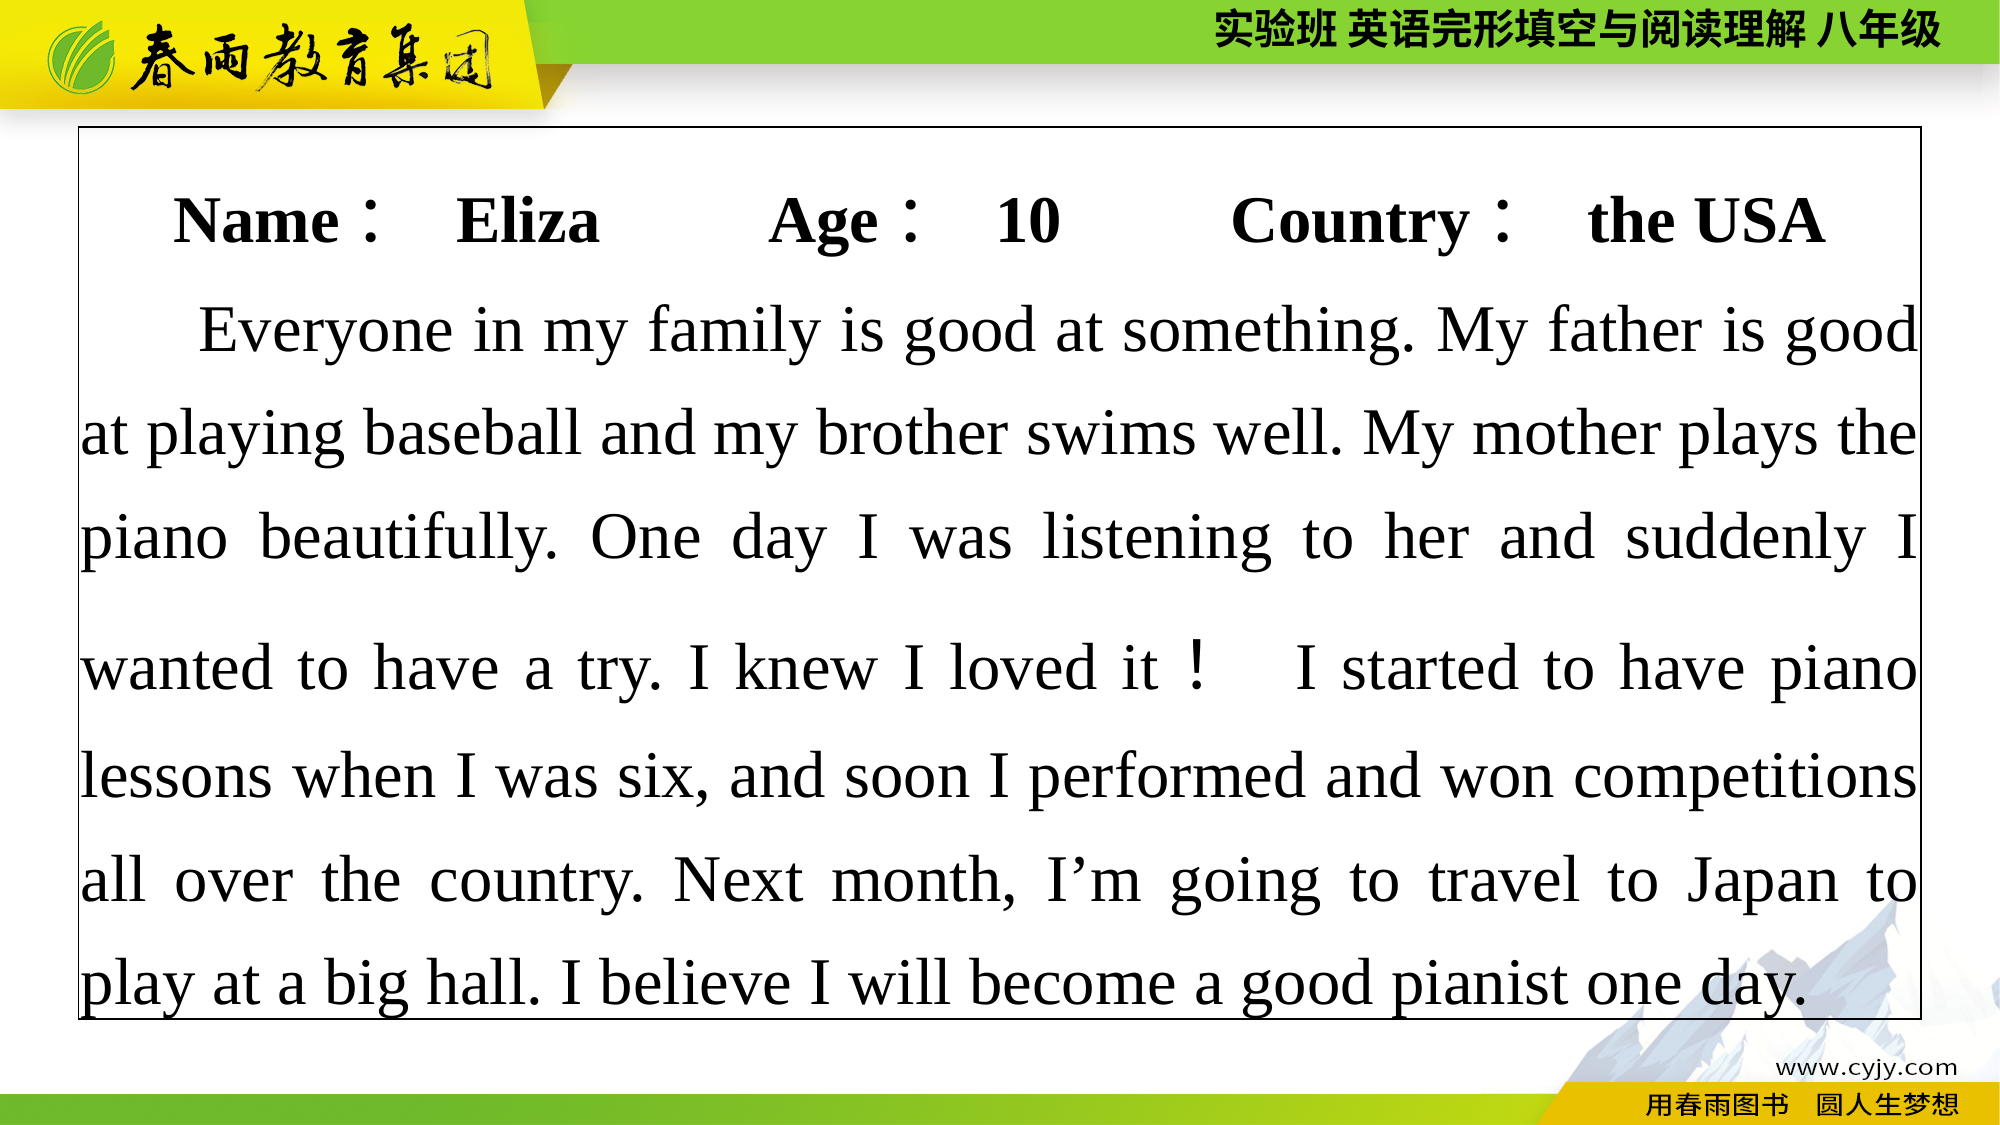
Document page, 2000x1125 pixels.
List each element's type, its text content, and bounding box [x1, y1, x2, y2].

picture [0, 0, 2000, 1125]
table_header Name： Eliza Age： 10 Country： the USA Everyone in my family is good at something. My father is good at playing baseball and my brother swims well. My mother plays the piano beautifully. One day I was listening to her and suddenly I wanted to have a try. I knew I loved it！ I started to have piano lessons when I was six, and soon I performed and won competitions all over the country. Next month, I’m going to travel to Japan to play at a big hall. I believe I will become a good pianist one day. [79, 128, 1920, 1018]
